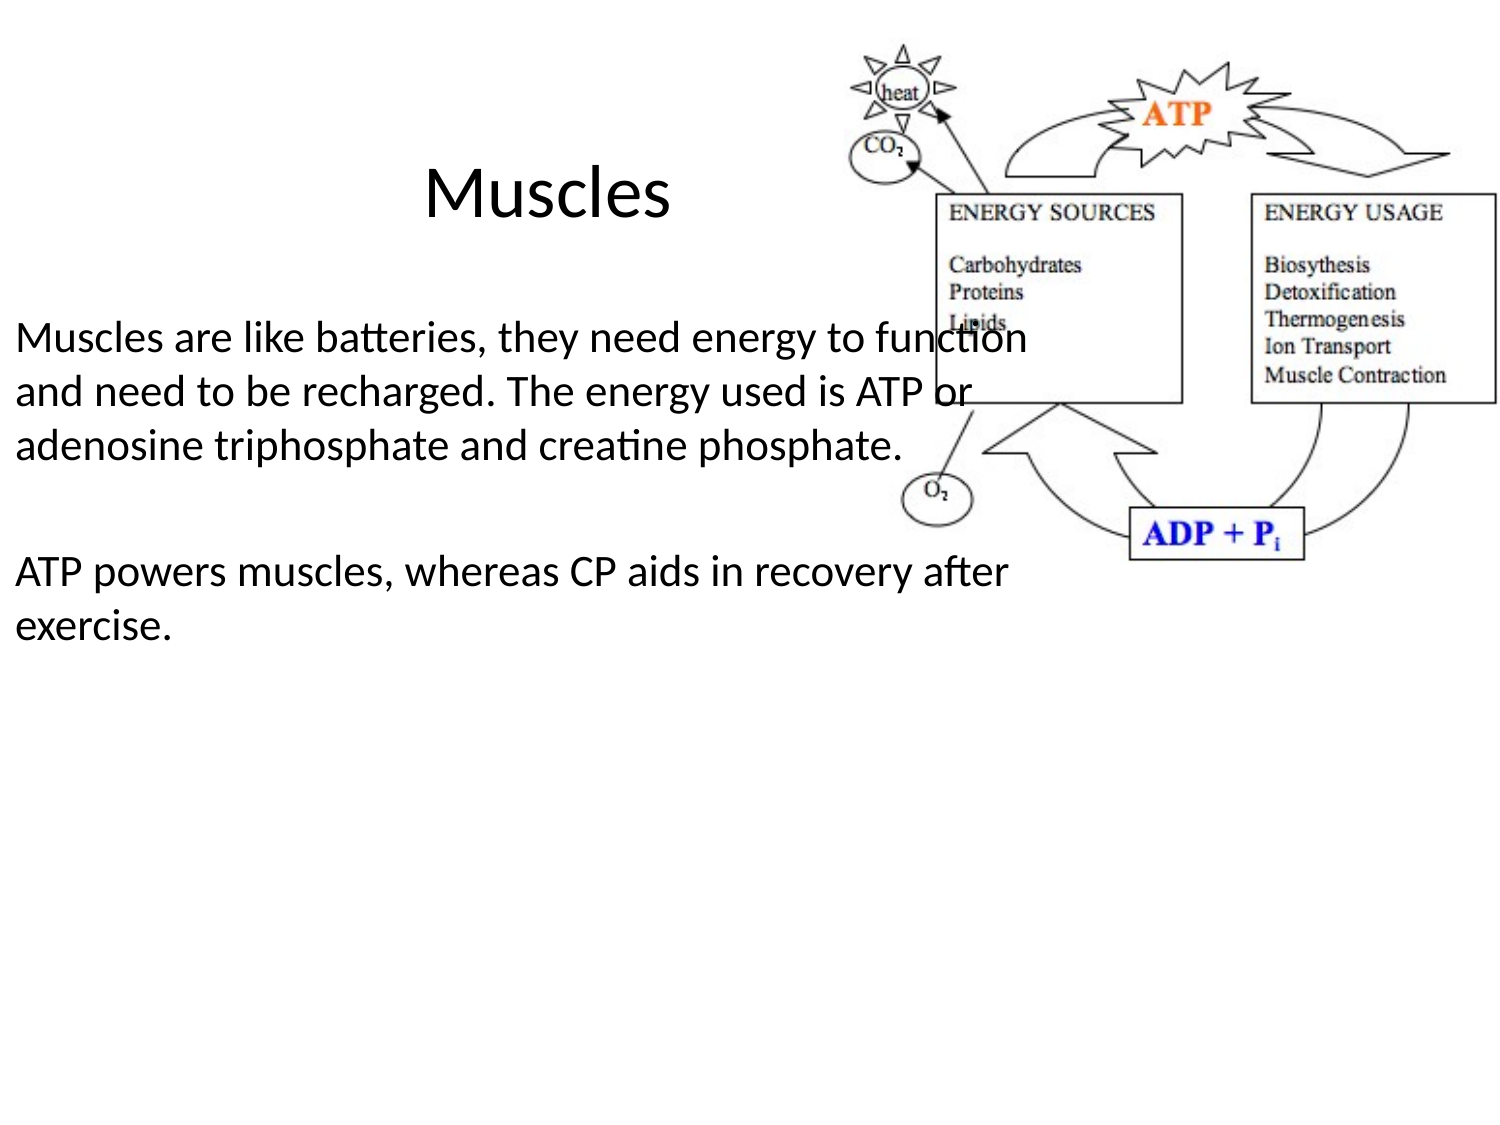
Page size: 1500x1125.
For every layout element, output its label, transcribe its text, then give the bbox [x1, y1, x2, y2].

picture [843, 37, 1500, 563]
subtitle Muscles are like batteries, they need energy to function and need to be recharged. The energy used is ATP or adenosine triphosphate and creatine phosphate. ATP powers muscles, whereas CP aids in recovery after exercise. [0, 299, 1050, 663]
title Muscles [62, 99, 838, 275]
